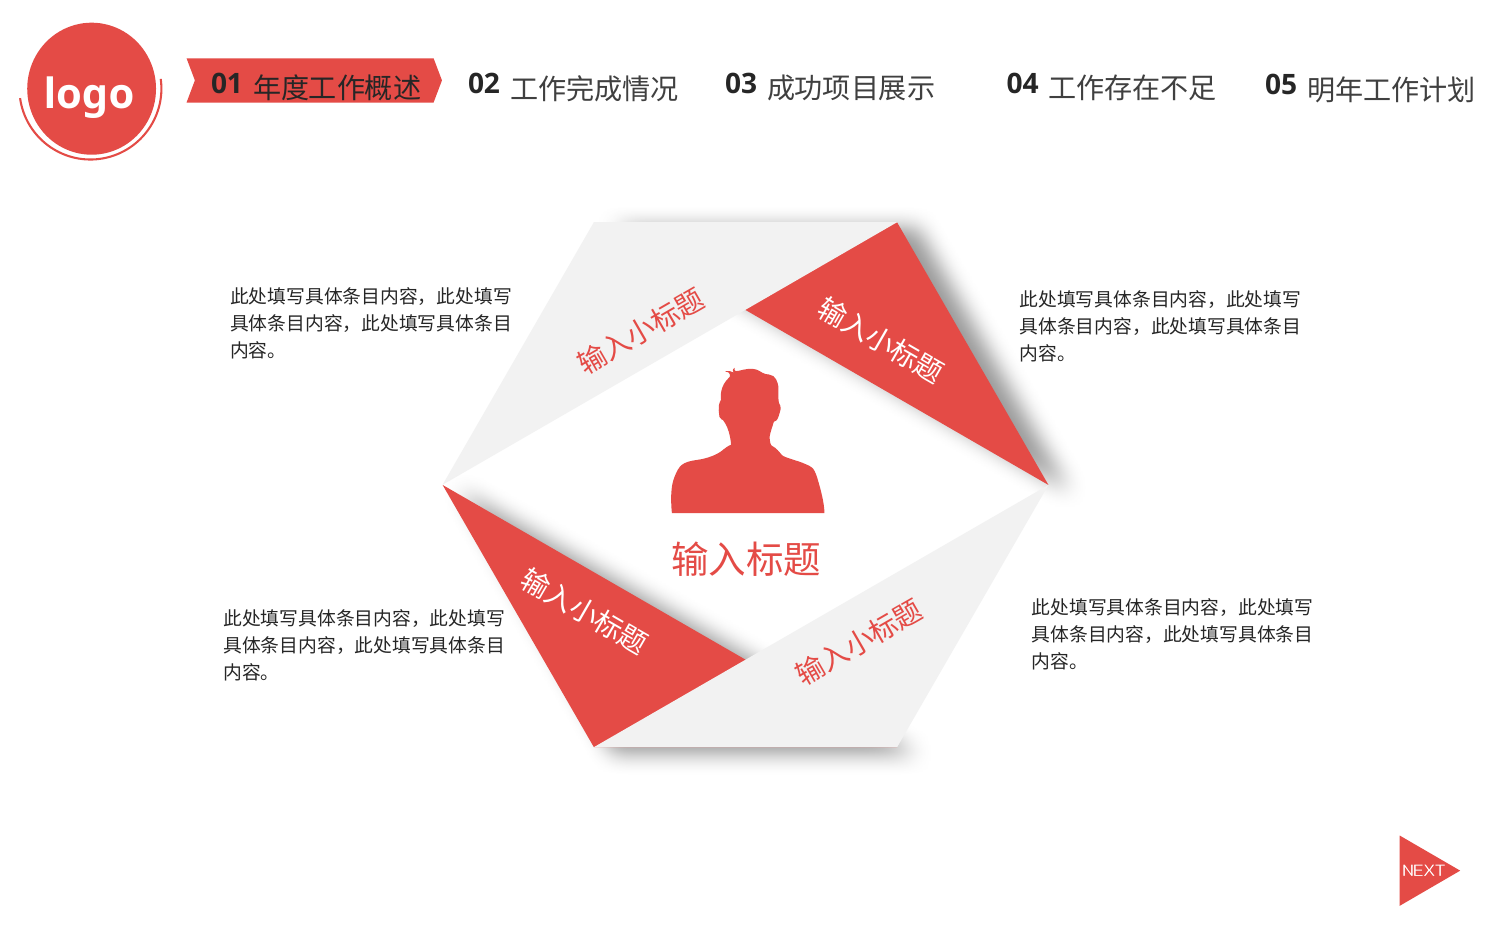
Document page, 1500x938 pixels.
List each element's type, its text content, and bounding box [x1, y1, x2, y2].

text_box 03 [710, 57, 774, 208]
text_box 输入小标题 [555, 267, 727, 394]
text_box [892, 220, 1051, 487]
text_box 此处填写具体条目内容，此处填写具体条目内容，此处填写具体条目内容。 [1004, 276, 1317, 372]
text_box 输入小标题 [773, 577, 945, 705]
text_box 明年工作计划 [1276, 48, 1500, 114]
text_box 此处填写具体条目内容，此处填写具体条目内容，此处填写具体条目内容。 [215, 272, 528, 369]
text_box 输入标题 [622, 528, 870, 588]
text_box 成功项目展示 [736, 46, 966, 112]
text_box 输入小标题 [795, 276, 967, 404]
text_box [671, 367, 825, 514]
text_box 此处填写具体条目内容，此处填写具体条目内容，此处填写具体条目内容。 [208, 594, 521, 691]
text_box [591, 651, 891, 739]
text_box [742, 479, 1041, 738]
text_box 输入小标题 [499, 547, 671, 675]
text_box [185, 56, 222, 105]
text_box [442, 221, 741, 480]
text_box 05 [1250, 59, 1314, 209]
text_box 此处填写具体条目内容，此处填写具体条目内容，此处填写具体条目内容。 [1016, 583, 1329, 680]
text_box [442, 479, 740, 738]
text_box [440, 483, 502, 588]
text_box [593, 484, 1049, 748]
text_box [1399, 835, 1461, 906]
text_box 04 [991, 57, 1056, 208]
text_box 年度工作概述 [222, 46, 452, 112]
text_box [741, 220, 1040, 479]
text_box 工作存在不足 [1017, 46, 1248, 112]
text_box 工作完成情况 [479, 46, 709, 113]
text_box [1, 0, 180, 178]
text_box [444, 308, 1039, 582]
text_box 02 [453, 58, 517, 208]
text_box [591, 220, 891, 307]
text_box [521, 618, 900, 750]
text_box 01 [196, 58, 260, 208]
text_box [633, 588, 850, 651]
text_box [8, 22, 170, 155]
